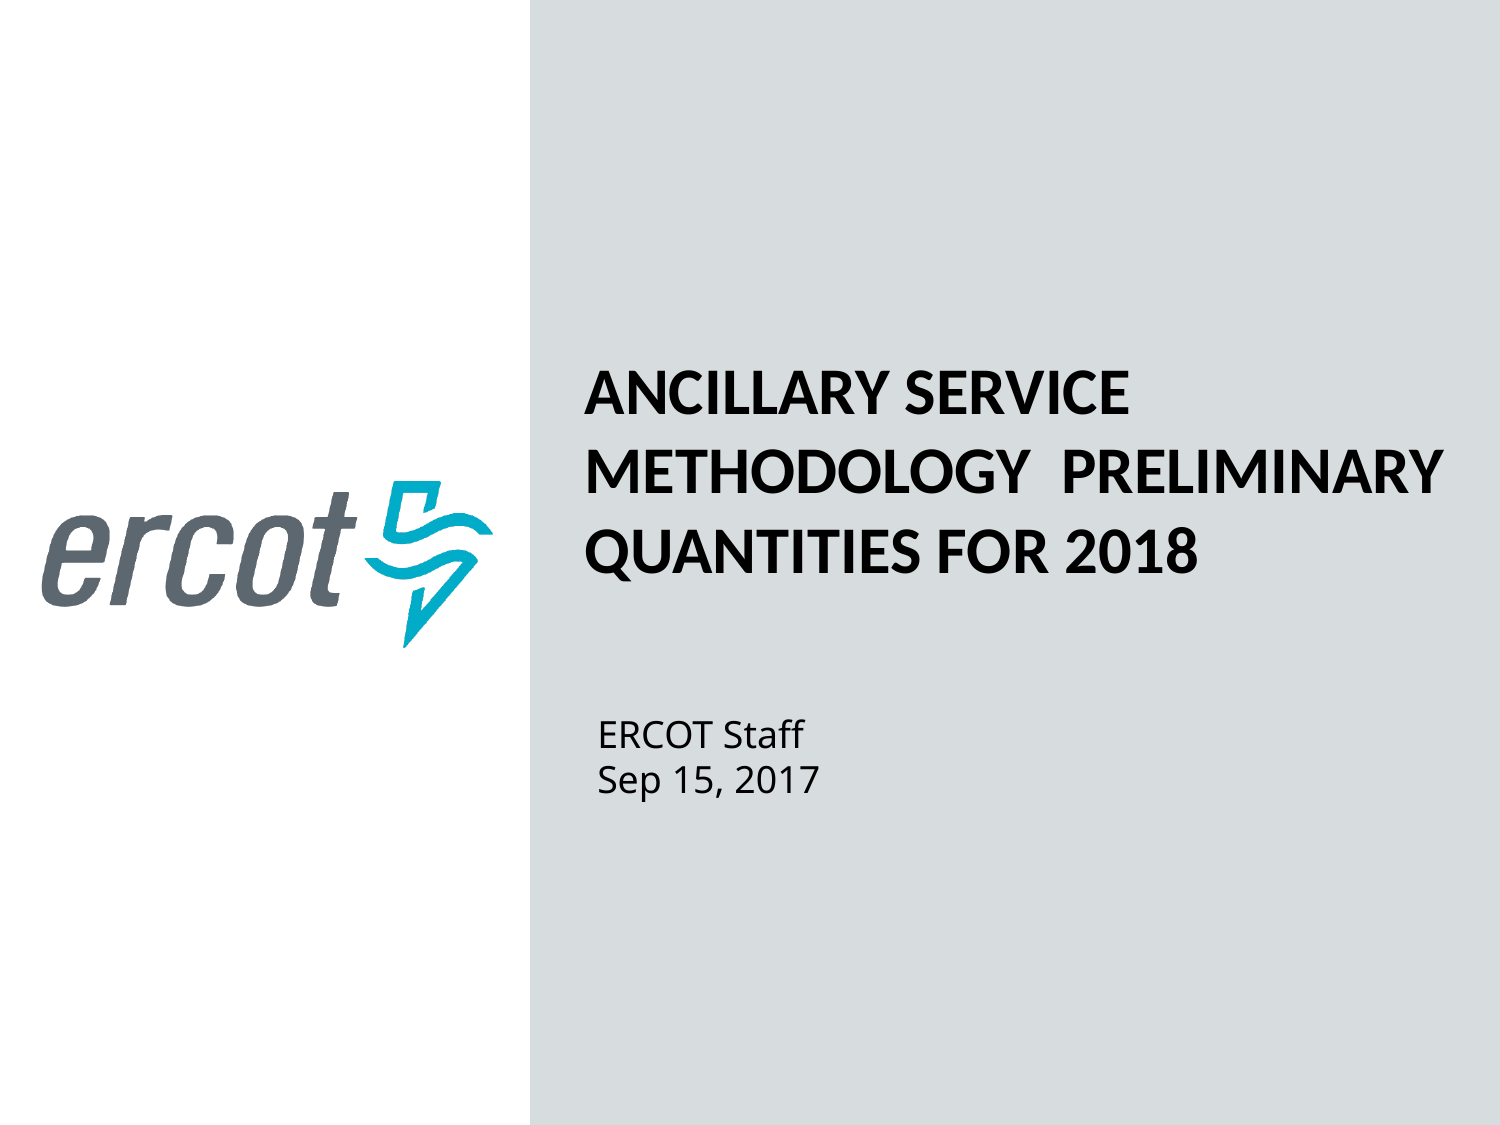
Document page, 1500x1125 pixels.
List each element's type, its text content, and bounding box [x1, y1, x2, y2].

text_box [582, 499, 1333, 694]
text_box ERCOT Staff Sep 15, 2017 [582, 703, 1333, 809]
text_box Ancillary Service Methodology Preliminary Quantities For 2018 [569, 340, 1488, 595]
picture [32, 471, 501, 654]
